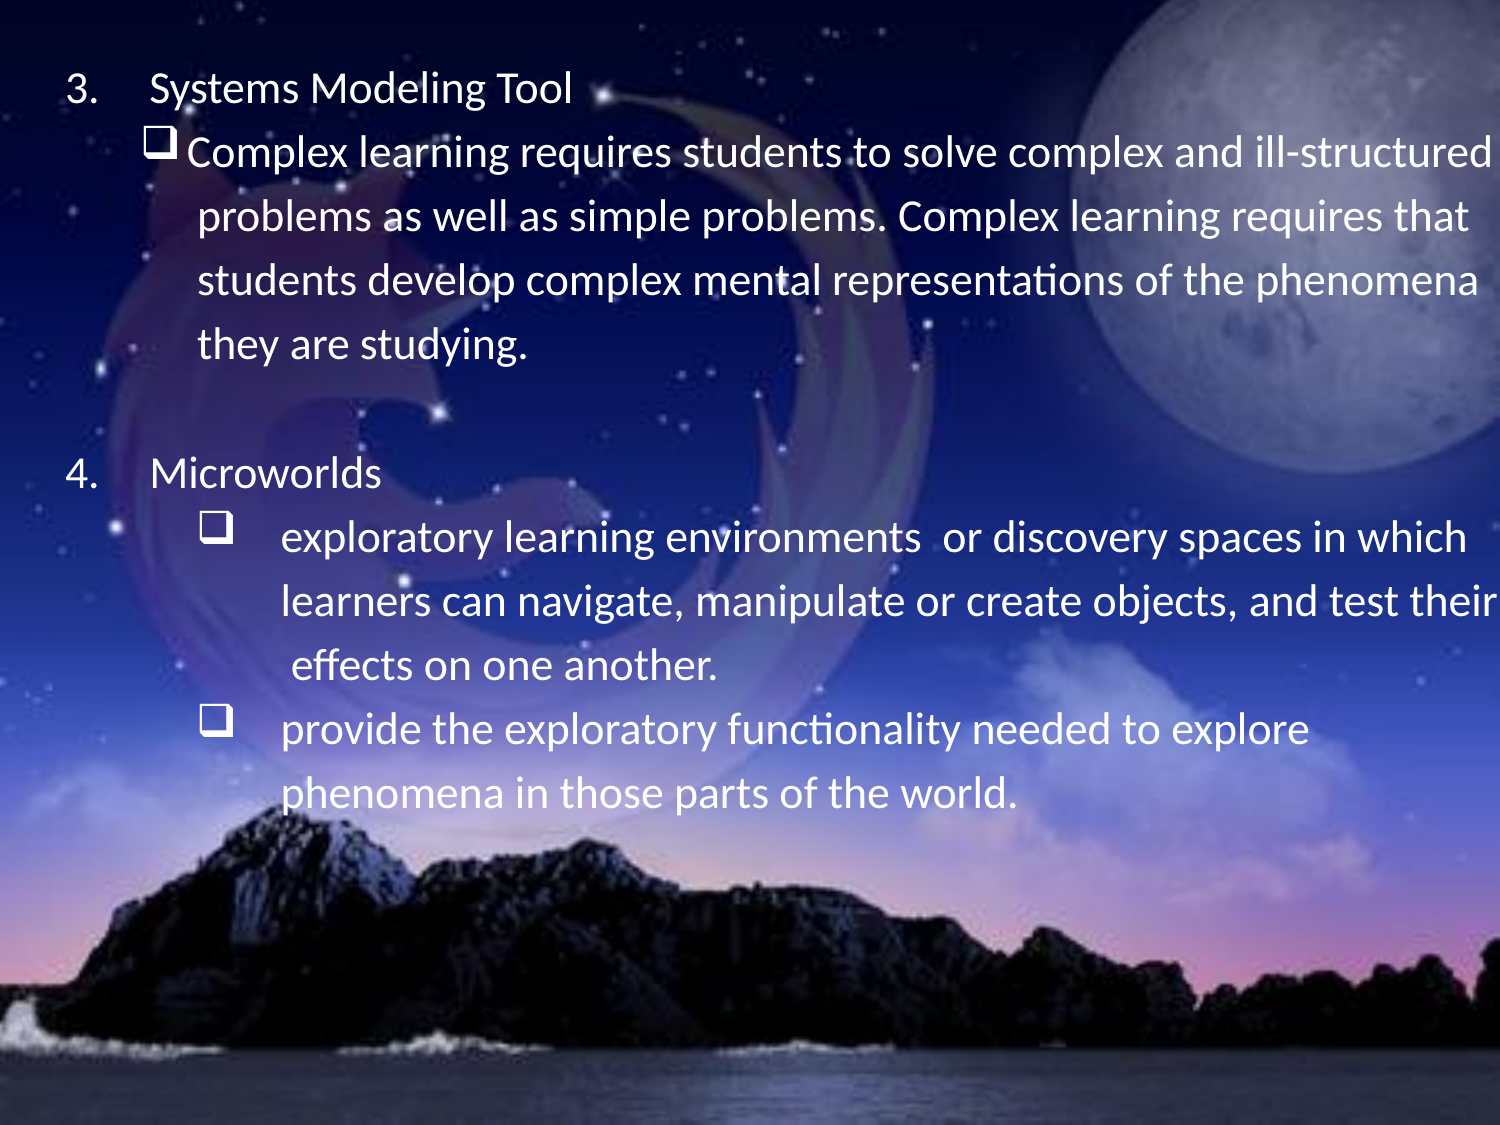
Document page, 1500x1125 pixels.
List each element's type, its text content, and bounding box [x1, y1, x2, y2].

picture [0, 0, 1500, 1125]
list Systems Modeling Tool Complex learning requires students to solve complex and ill-structured problems as well as simple problems. Complex learning requires that students develop complex mental representations of the phenomena they are studying. Microworlds exploratory learning environments or discovery spaces in which learners can navigate, manipulate or create objects, and test their effects on one another. provide the exploratory functionality needed to explore phenomena in those parts of the world. [50, 50, 1500, 1000]
